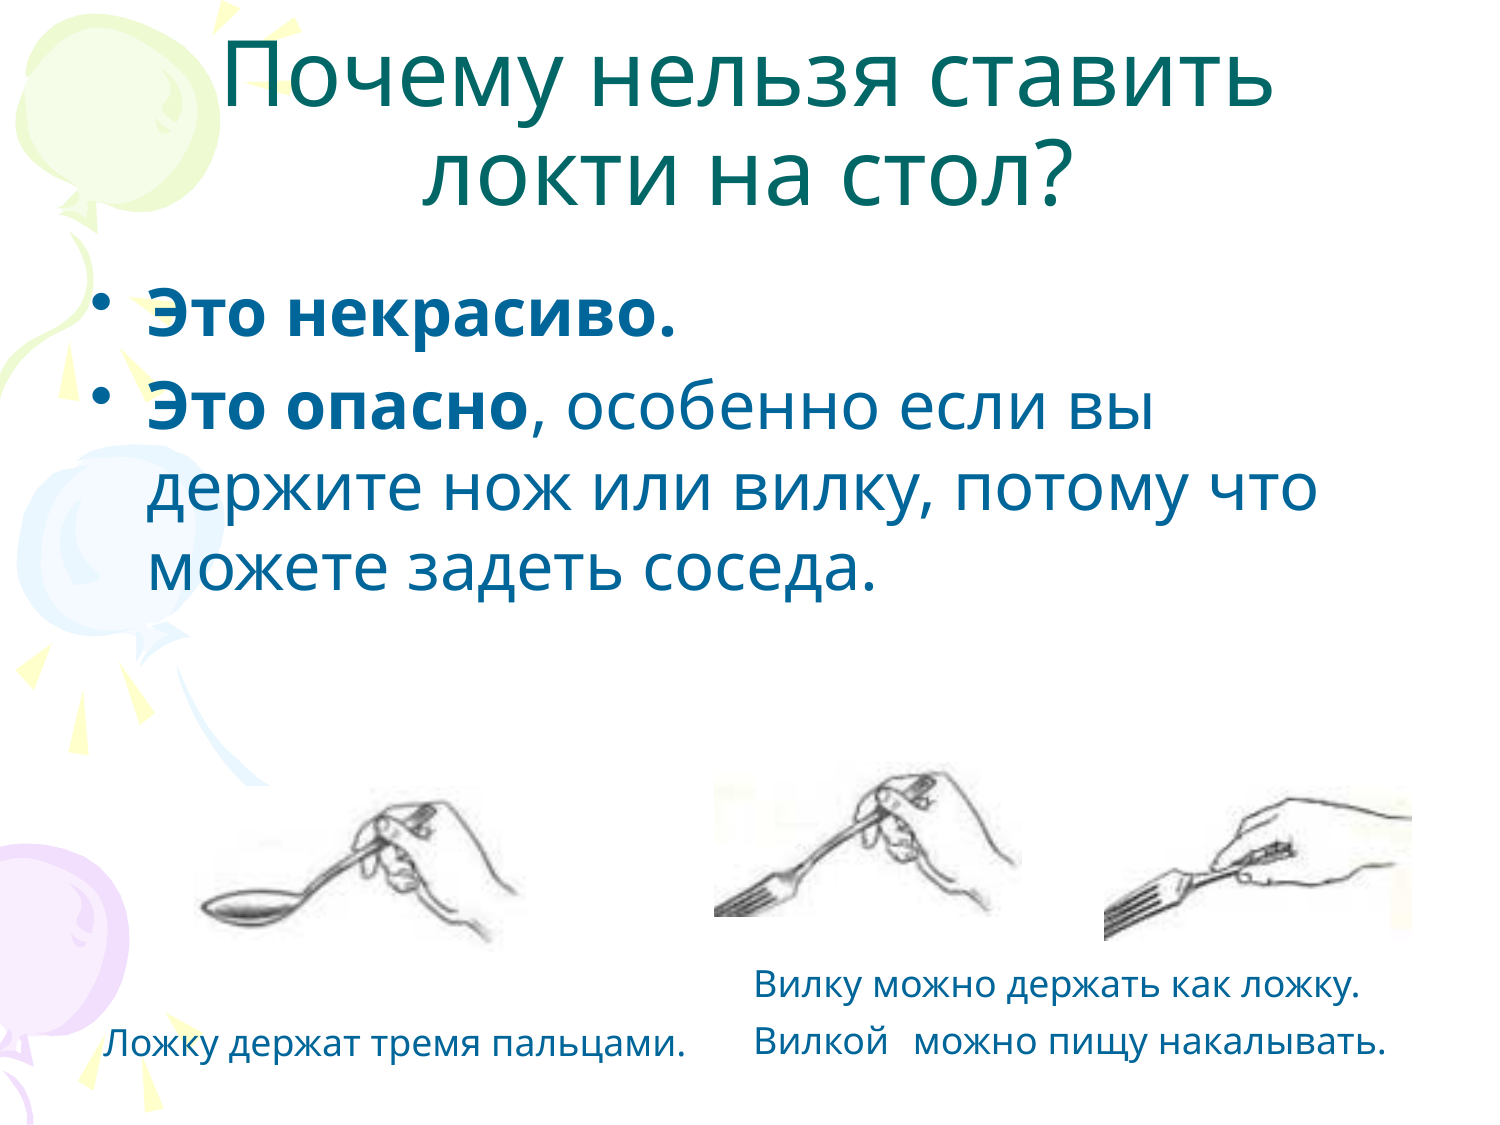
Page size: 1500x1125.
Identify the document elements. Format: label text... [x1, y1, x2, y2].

picture [194, 785, 526, 952]
picture [1104, 786, 1412, 941]
picture [714, 762, 1023, 917]
list Это некрасиво. Это опасно, особенно если вы держите нож или вилку, потому что можете задеть соседа. [75, 262, 1425, 775]
text_box Ложку держат тремя пальцами. [88, 1011, 762, 1072]
title Почему нельзя ставить локти на стол? [72, 16, 1426, 233]
text_box Вилку можно держать как ложку. Вилкой можно пищу накалывать. [738, 952, 1447, 1070]
